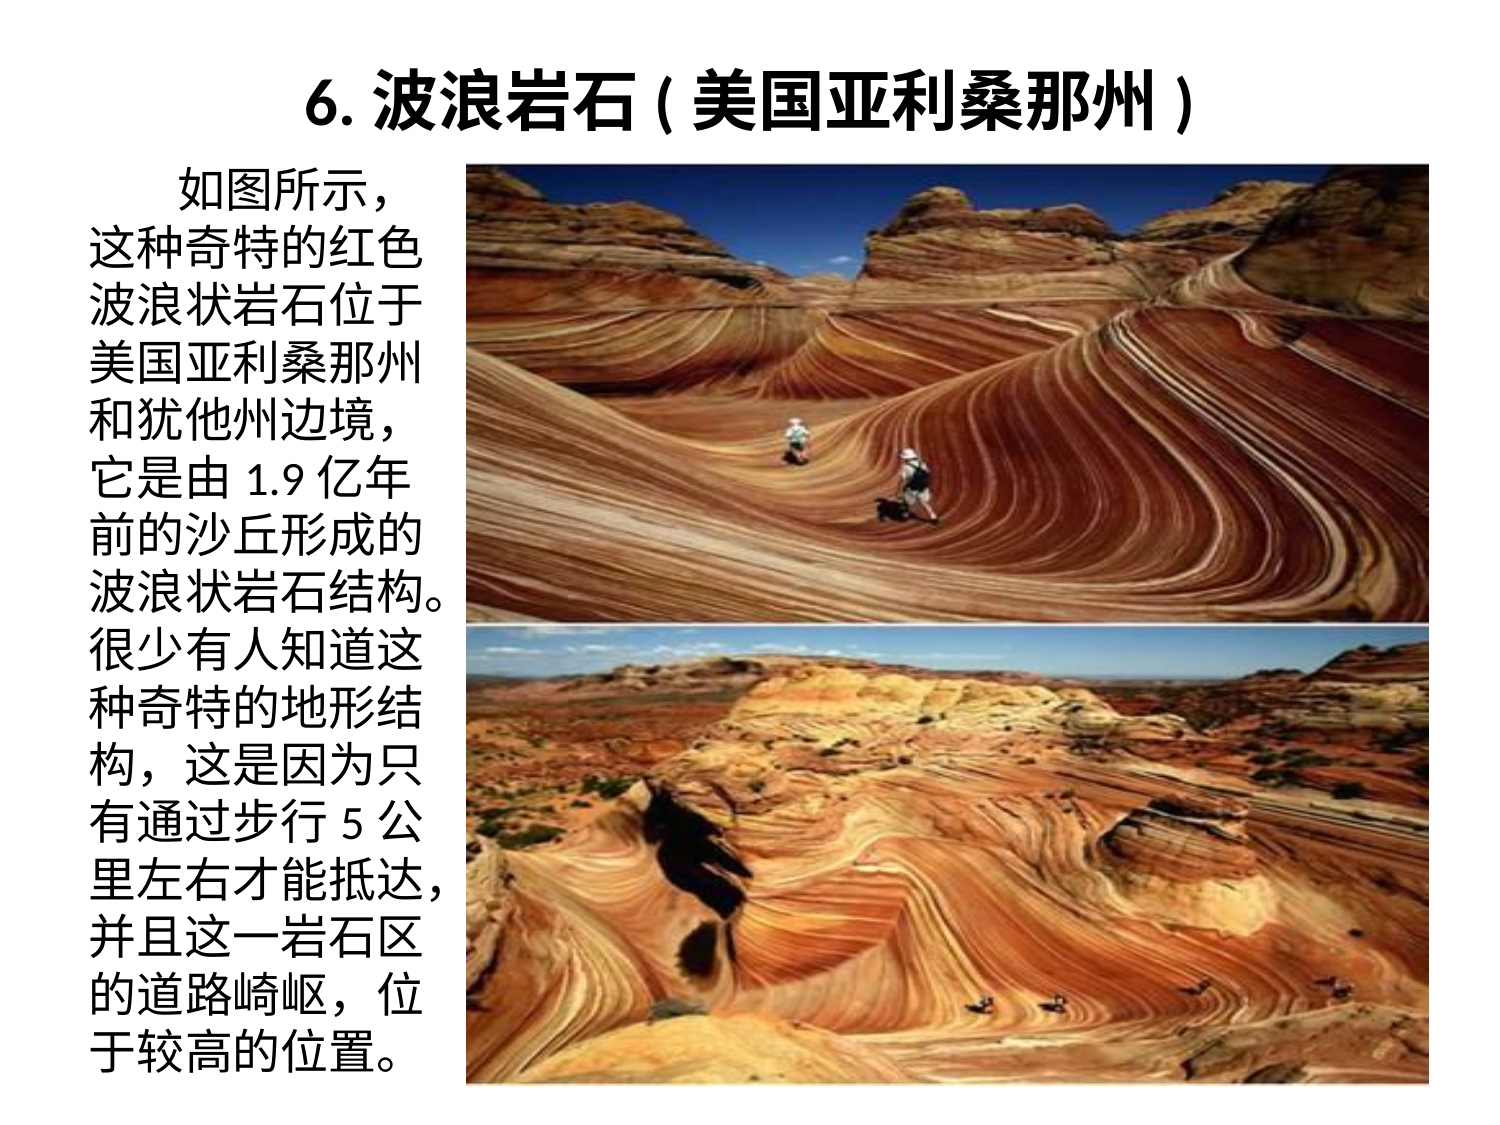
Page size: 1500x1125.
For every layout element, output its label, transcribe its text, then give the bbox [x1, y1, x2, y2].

picture [466, 163, 1429, 1087]
list 如图所示，这种奇特的红色波浪状岩石位于美国亚利桑那州和犹他州边境，它是由1.9亿年前的沙丘形成的波浪状岩石结构。很少有人知道这种奇特的地形结构，这是因为只有通过步行5公里左右才能抵达，并且这一岩石区的道路崎岖，位于较高的位置。 [17, 152, 469, 1032]
title 6.波浪岩石(美国亚利桑那州) [75, 45, 1425, 162]
